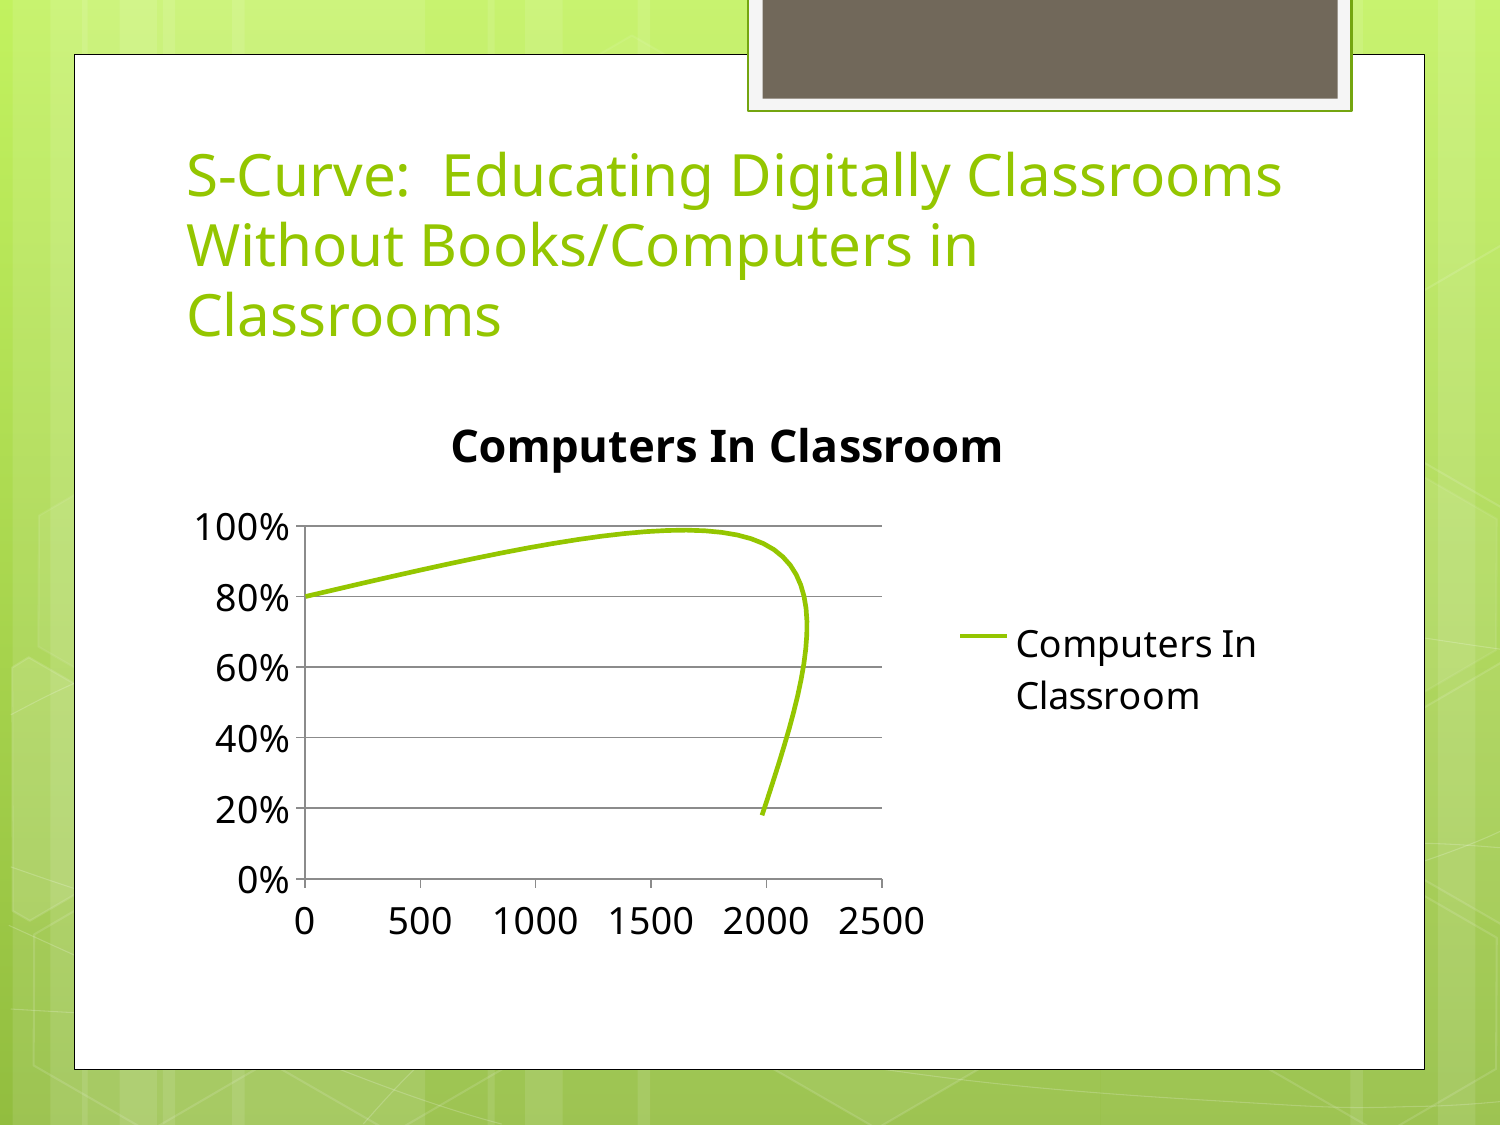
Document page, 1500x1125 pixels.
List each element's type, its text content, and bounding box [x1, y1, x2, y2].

chart [170, 380, 1284, 957]
title S-Curve: Educating Digitally Classrooms Without Books/Computers in Classrooms [171, 168, 1324, 357]
